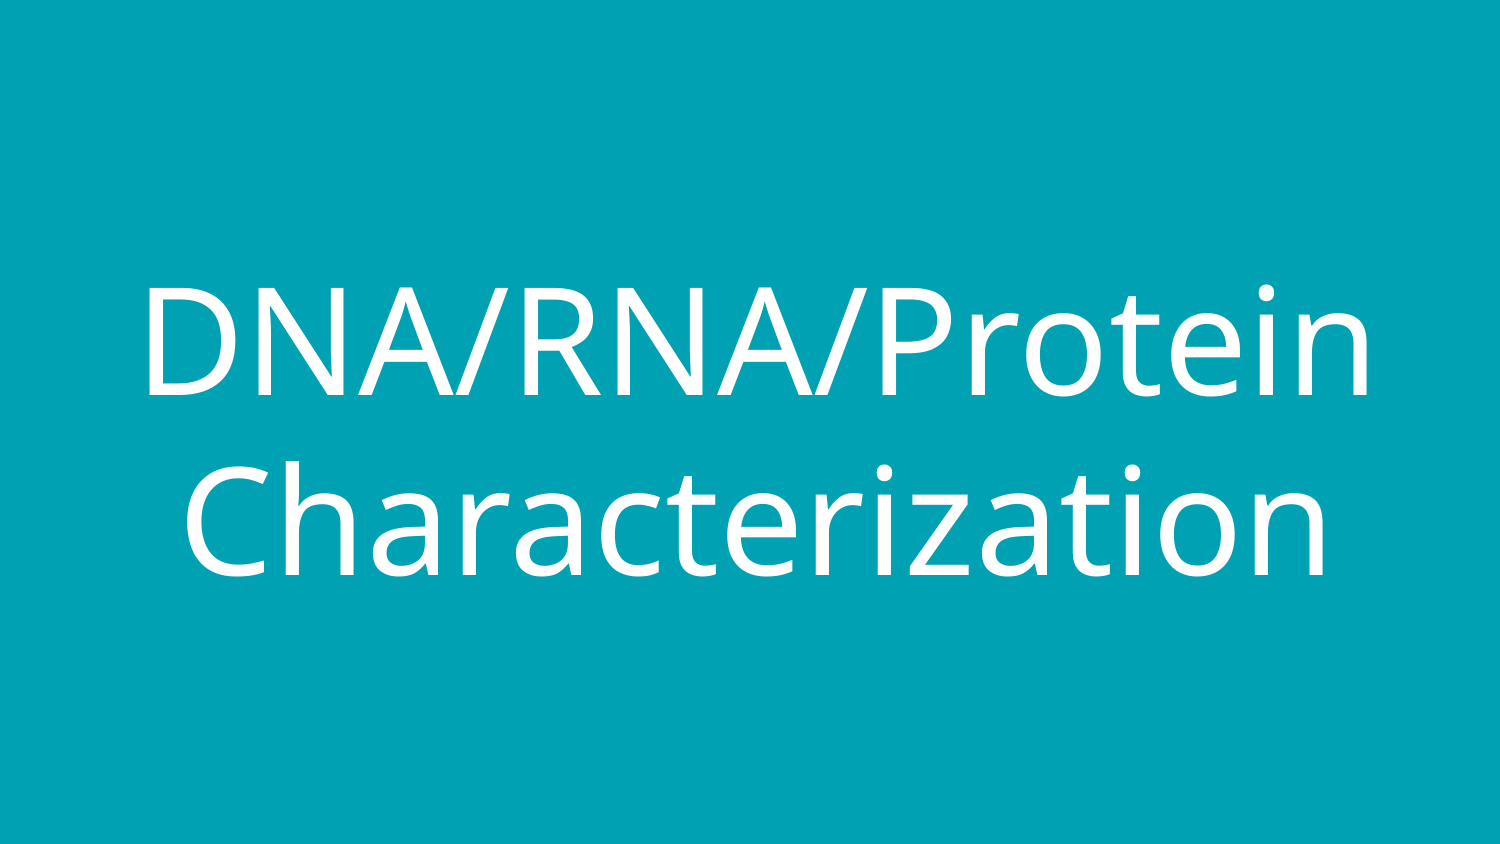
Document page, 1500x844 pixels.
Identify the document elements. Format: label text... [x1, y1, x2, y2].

text_box DNA/RNA/Protein Characterization [58, 295, 1457, 644]
